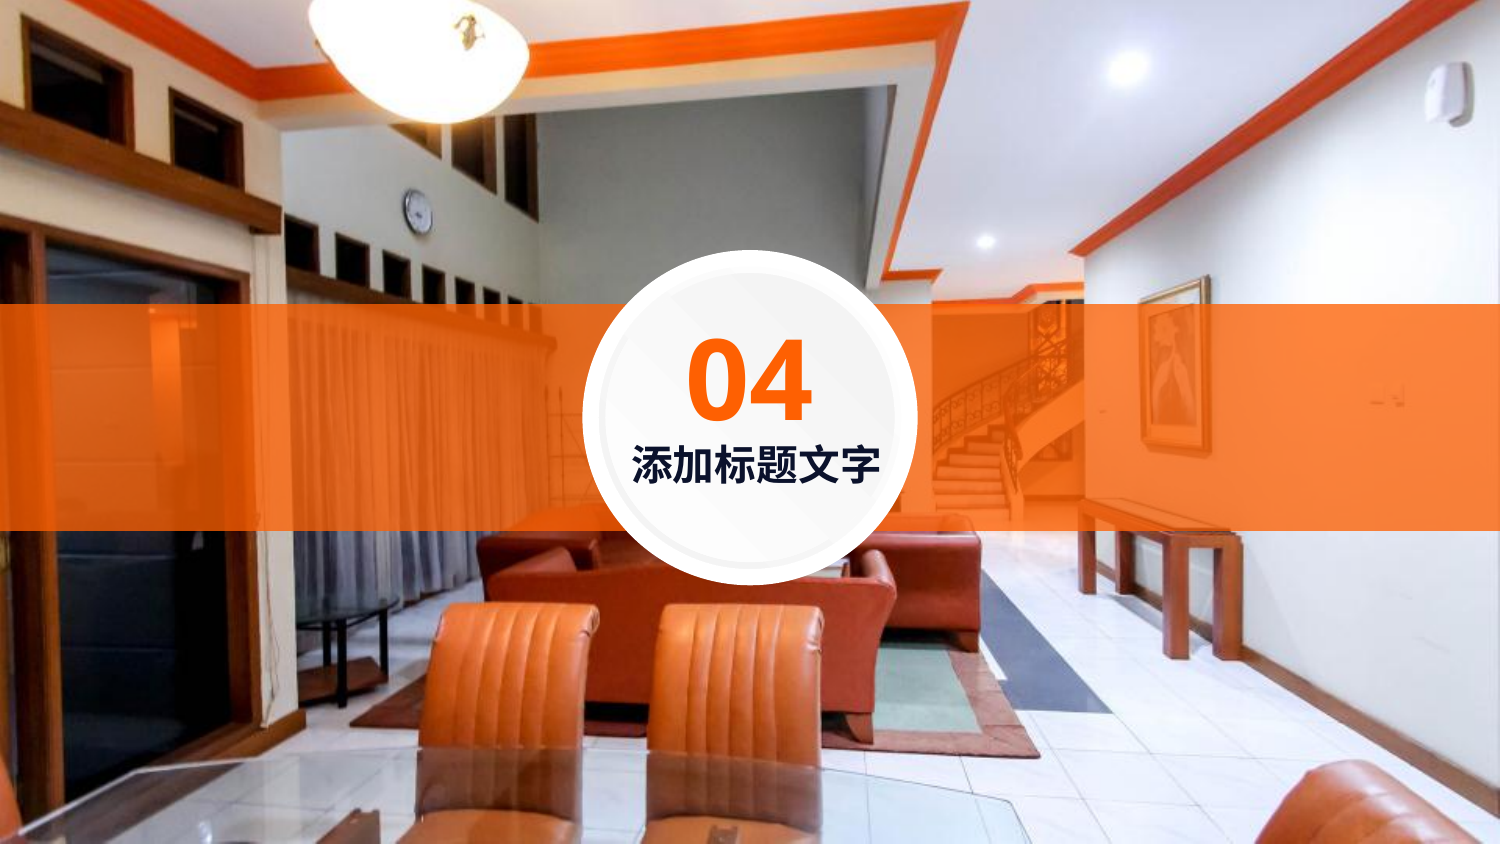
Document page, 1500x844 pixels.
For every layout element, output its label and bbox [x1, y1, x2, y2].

text_box [598, 266, 902, 569]
picture [0, 0, 1500, 844]
